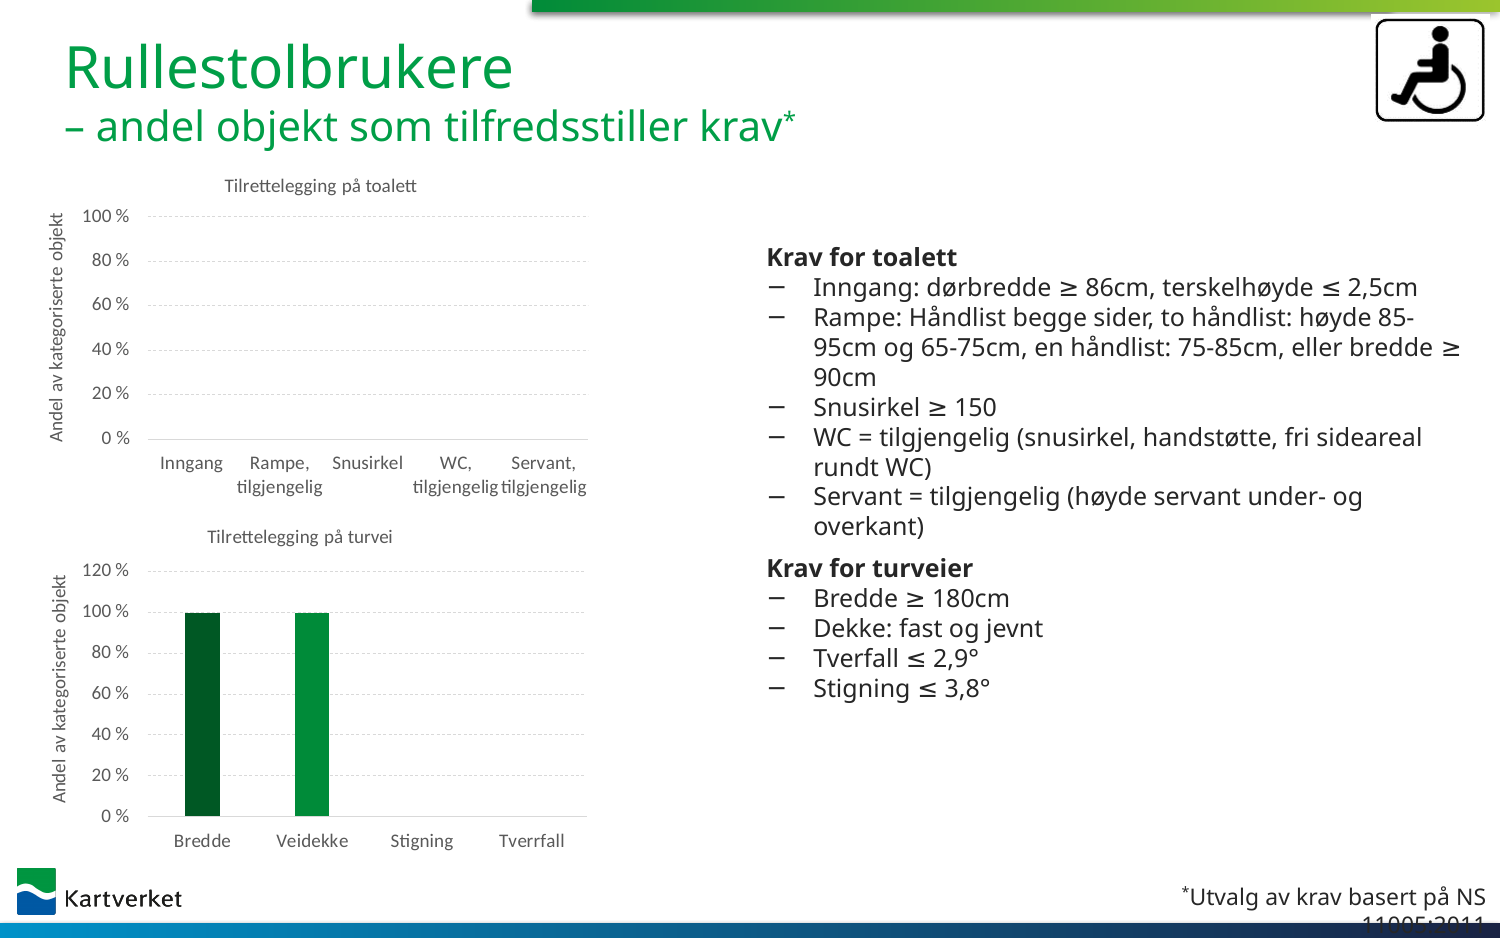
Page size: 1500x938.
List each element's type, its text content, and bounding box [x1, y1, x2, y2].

picture [41, 520, 598, 859]
text_box Krav for toalett Inngang: dørbredde ≥ 86cm, terskelhøyde ≤ 2,5cm Rampe: Håndlist begge sider, to håndlist: høyde 85-95cm og 65-75cm, en håndlist: 75-85cm, eller bredde ≥ 90cm Snusirkel ≥ 150 WC = tilgjengelig (snusirkel, handstøtte, fri sideareal rundt WC) Servant = tilgjengelig (høyde servant under- og overkant) [751, 234, 1483, 545]
picture [1371, 13, 1491, 127]
text_box Krav for turveier Bredde ≥ 180cm Dekke: fast og jevnt Tverfall ≤ 2,9° Stigning ≤ 3,8° [751, 545, 1483, 710]
picture [41, 166, 599, 505]
text_box Rullestolbrukere – andel objekt som tilfredsstiller krav* [49, 14, 1431, 158]
text_box *Utvalg av krav basert på NS 11005:2011 [1068, 873, 1500, 938]
